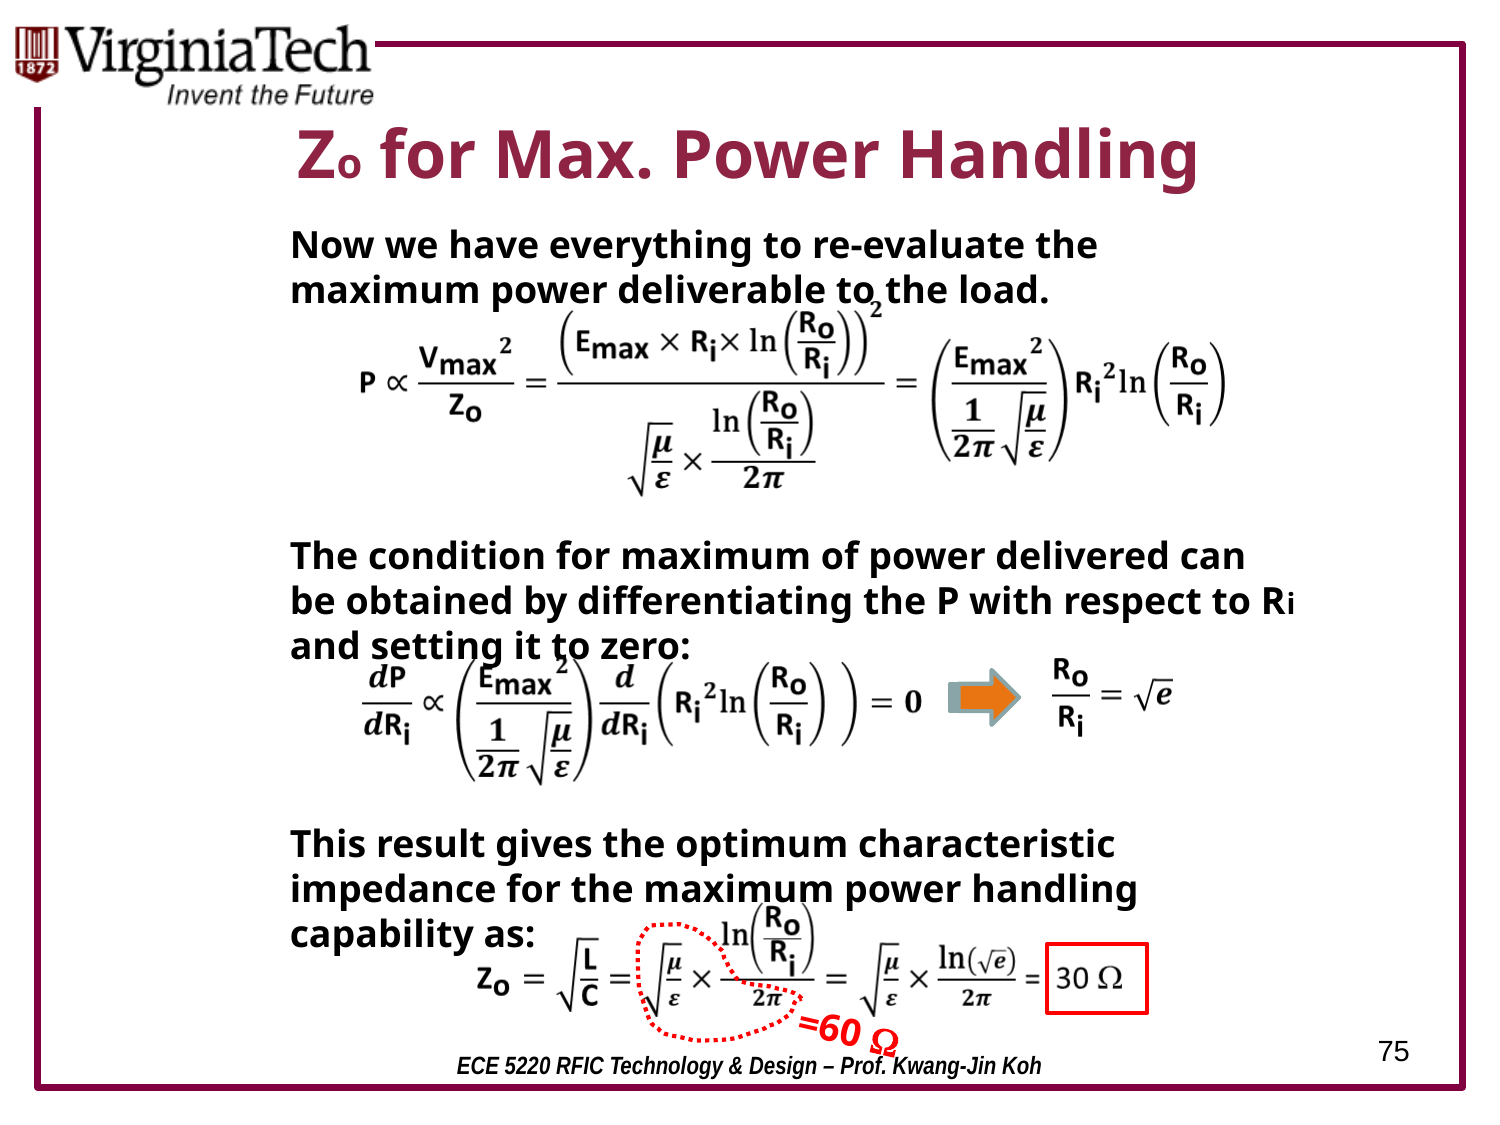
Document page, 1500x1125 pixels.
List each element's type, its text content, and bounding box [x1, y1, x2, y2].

text_box [1045, 942, 1149, 1015]
text_box [635, 922, 790, 1043]
text_box Now we have everything to re-evaluate the maximum power deliverable to the load. [274, 213, 1313, 318]
slide_number 75 [1074, 1024, 1425, 1103]
text_box =60 W [777, 987, 938, 1079]
text_box [312, 287, 1275, 506]
title Zo for Max. Power Handling [75, 104, 1425, 213]
picture [15, 24, 375, 107]
text_box [312, 644, 975, 794]
text_box This result gives the optimum characteristic impedance for the maximum power handling capability as: [274, 812, 1313, 963]
text_box [462, 889, 1213, 1025]
text_box [948, 668, 1022, 727]
text_box [1025, 645, 1200, 745]
text_box The condition for maximum of power delivered can be obtained by differentiating the P with respect to Ri and setting it to zero: [274, 524, 1313, 675]
